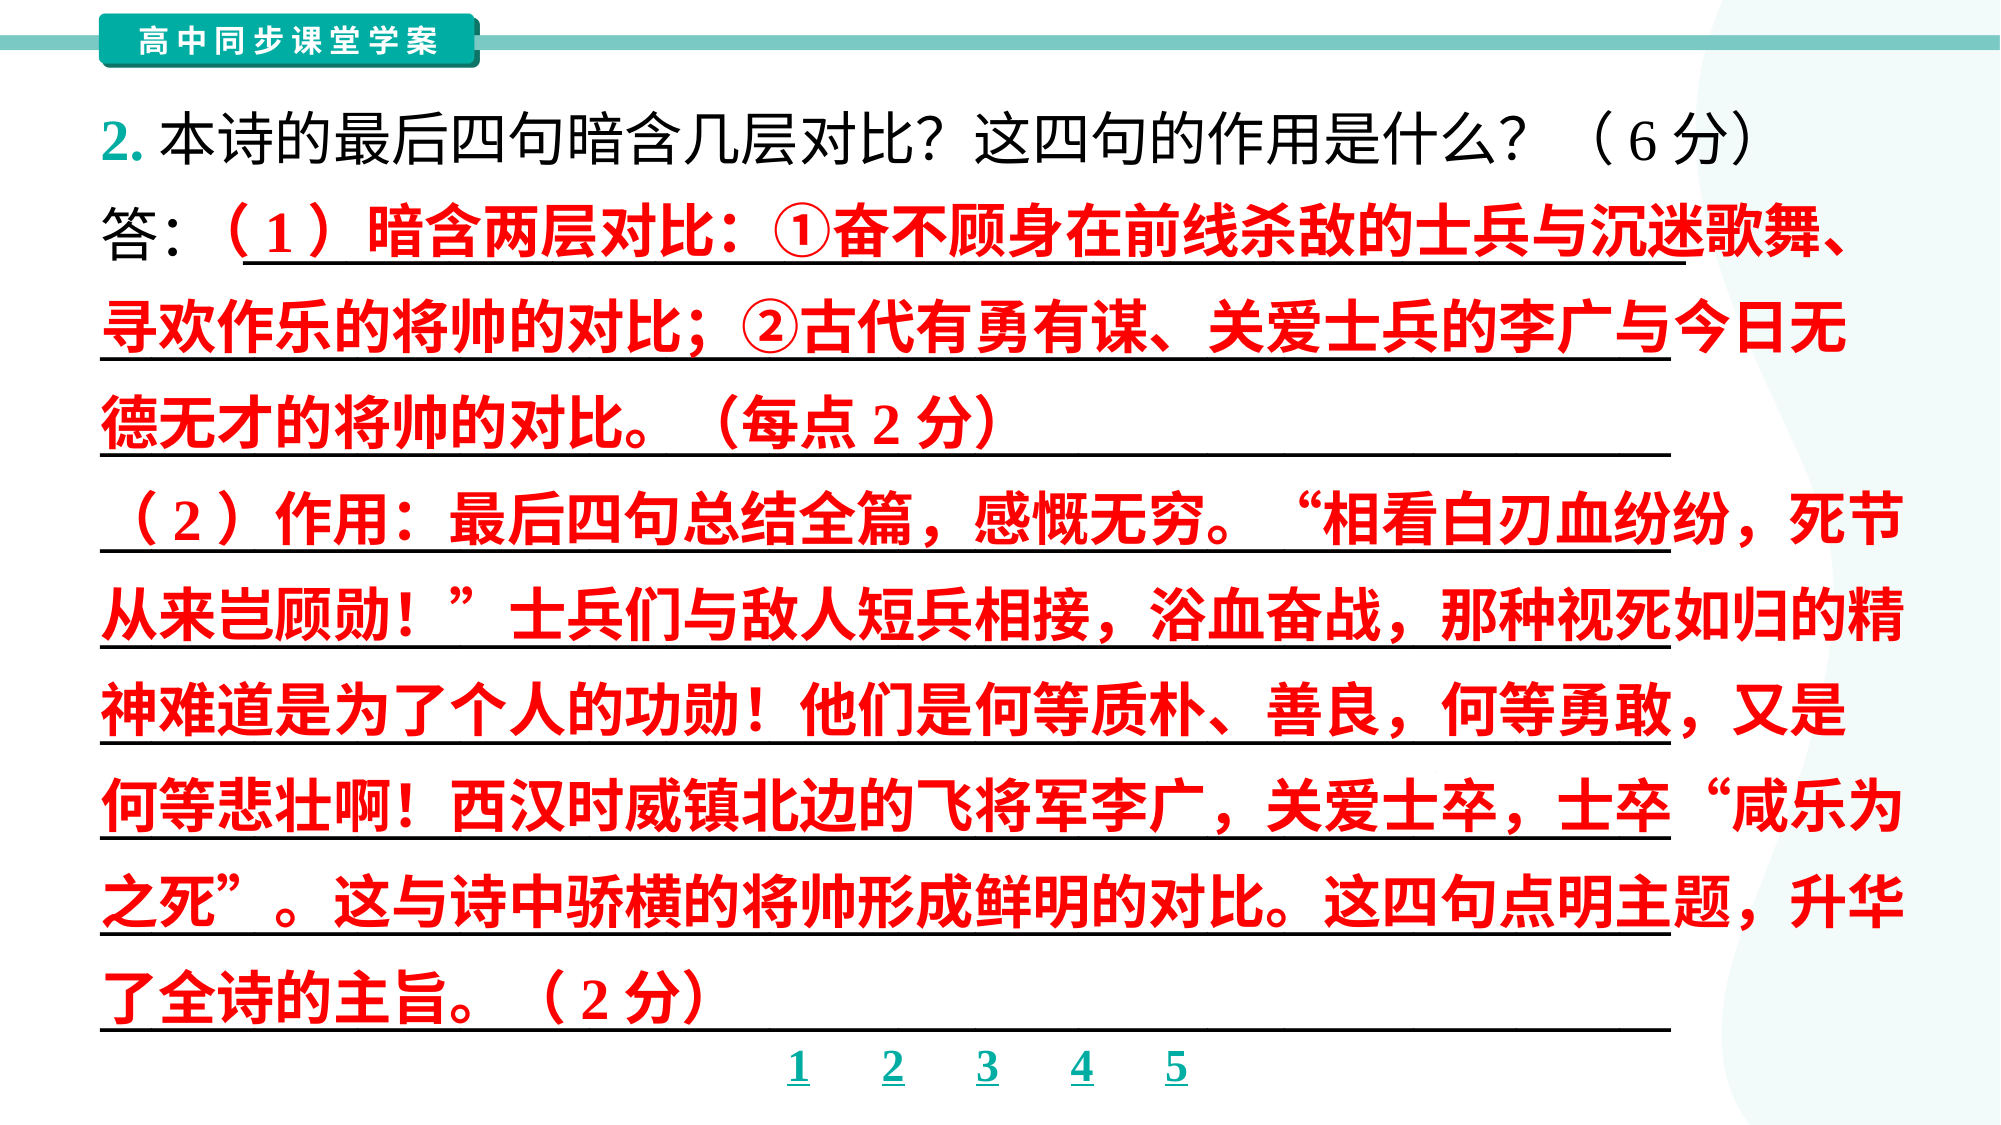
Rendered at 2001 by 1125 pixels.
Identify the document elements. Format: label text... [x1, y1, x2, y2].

text_box （1）暗含两层对比：①奋不顾身在前线杀敌的士兵与沉迷歌舞、 寻欢作乐的将帅的对比；②古代有勇有谋、关爱士兵的李广与今日无 德无才的将帅的对比。（每点2分） （2）作用：最后四句总结全篇，感慨无穷。“相看白刃血纷纷，死节 从来岂顾勋！”士兵们与敌人短兵相接，浴血奋战，那种视死如归的精 神难道是为了个人的功勋！他们是何等质朴、善良，何等勇敢，又是 何等悲壮啊！西汉时威镇北边的飞将军李广，关爱士卒，士卒“咸乐为 之死”。这与诗中骄横的将帅形成鲜明的对比。这四句点明主题，升华 了全诗的主旨。（2分） [100, 168, 1899, 1031]
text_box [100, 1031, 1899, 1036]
picture [0, 0, 2000, 1125]
text_box 2.本诗的最后四句暗含几层对比？这四句的作用是什么？（6分） 答： ________________________________________________________ _____________________________________________________________ _____________________________________________________________ _____________________________________________________________ _____________________________________________________________ _____________________________________________________________ _____________________________________________________________ _____________________________________________________________ _____________________________________________________________ [100, 76, 1899, 168]
